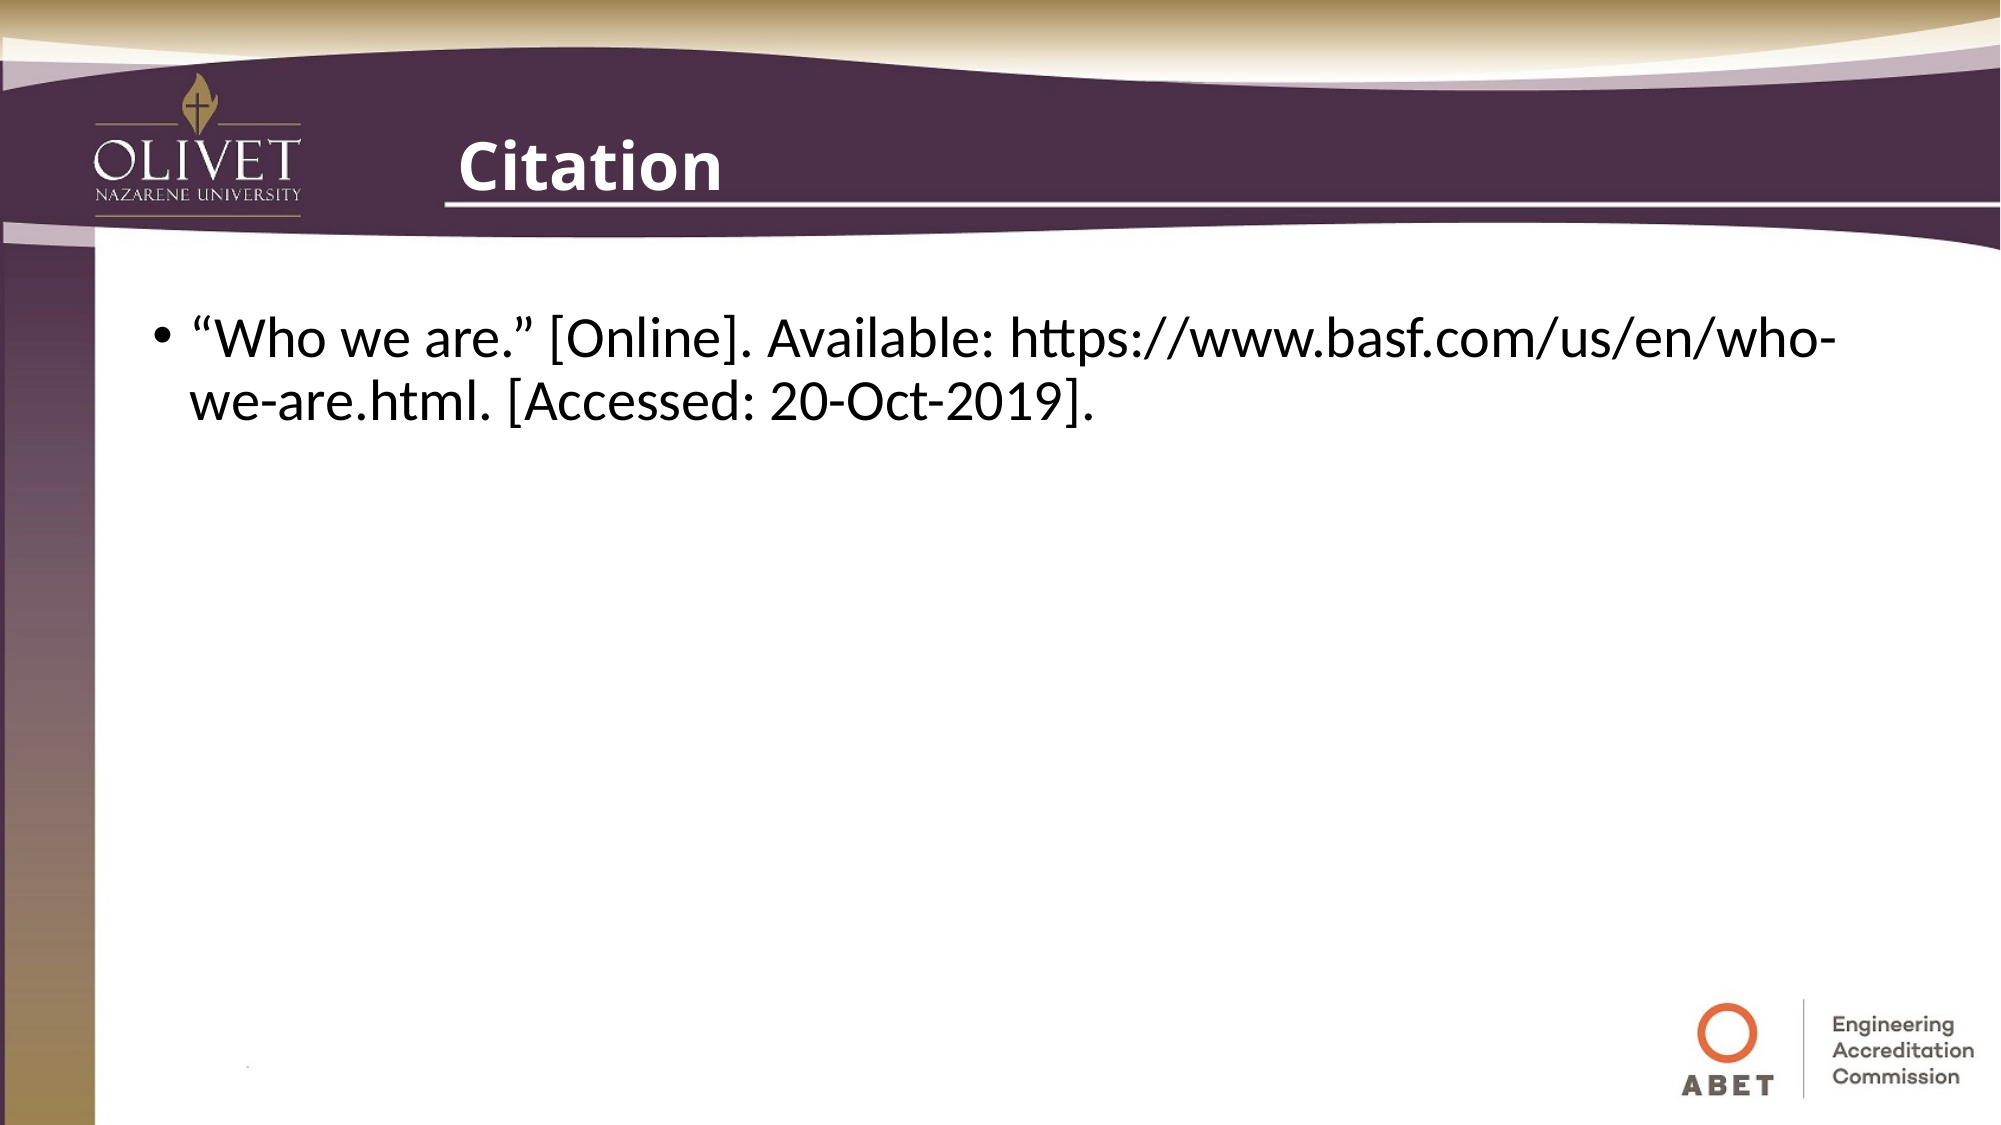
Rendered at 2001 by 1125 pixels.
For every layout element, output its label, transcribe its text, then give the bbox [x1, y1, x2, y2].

list “Who we are.” [Online]. Available: https://www.basf.com/us/en/who-we-are.html. [Accessed: 20-Oct-2019]. [137, 299, 1863, 1014]
picture [0, 0, 2001, 1125]
title Citation [442, 59, 1863, 278]
